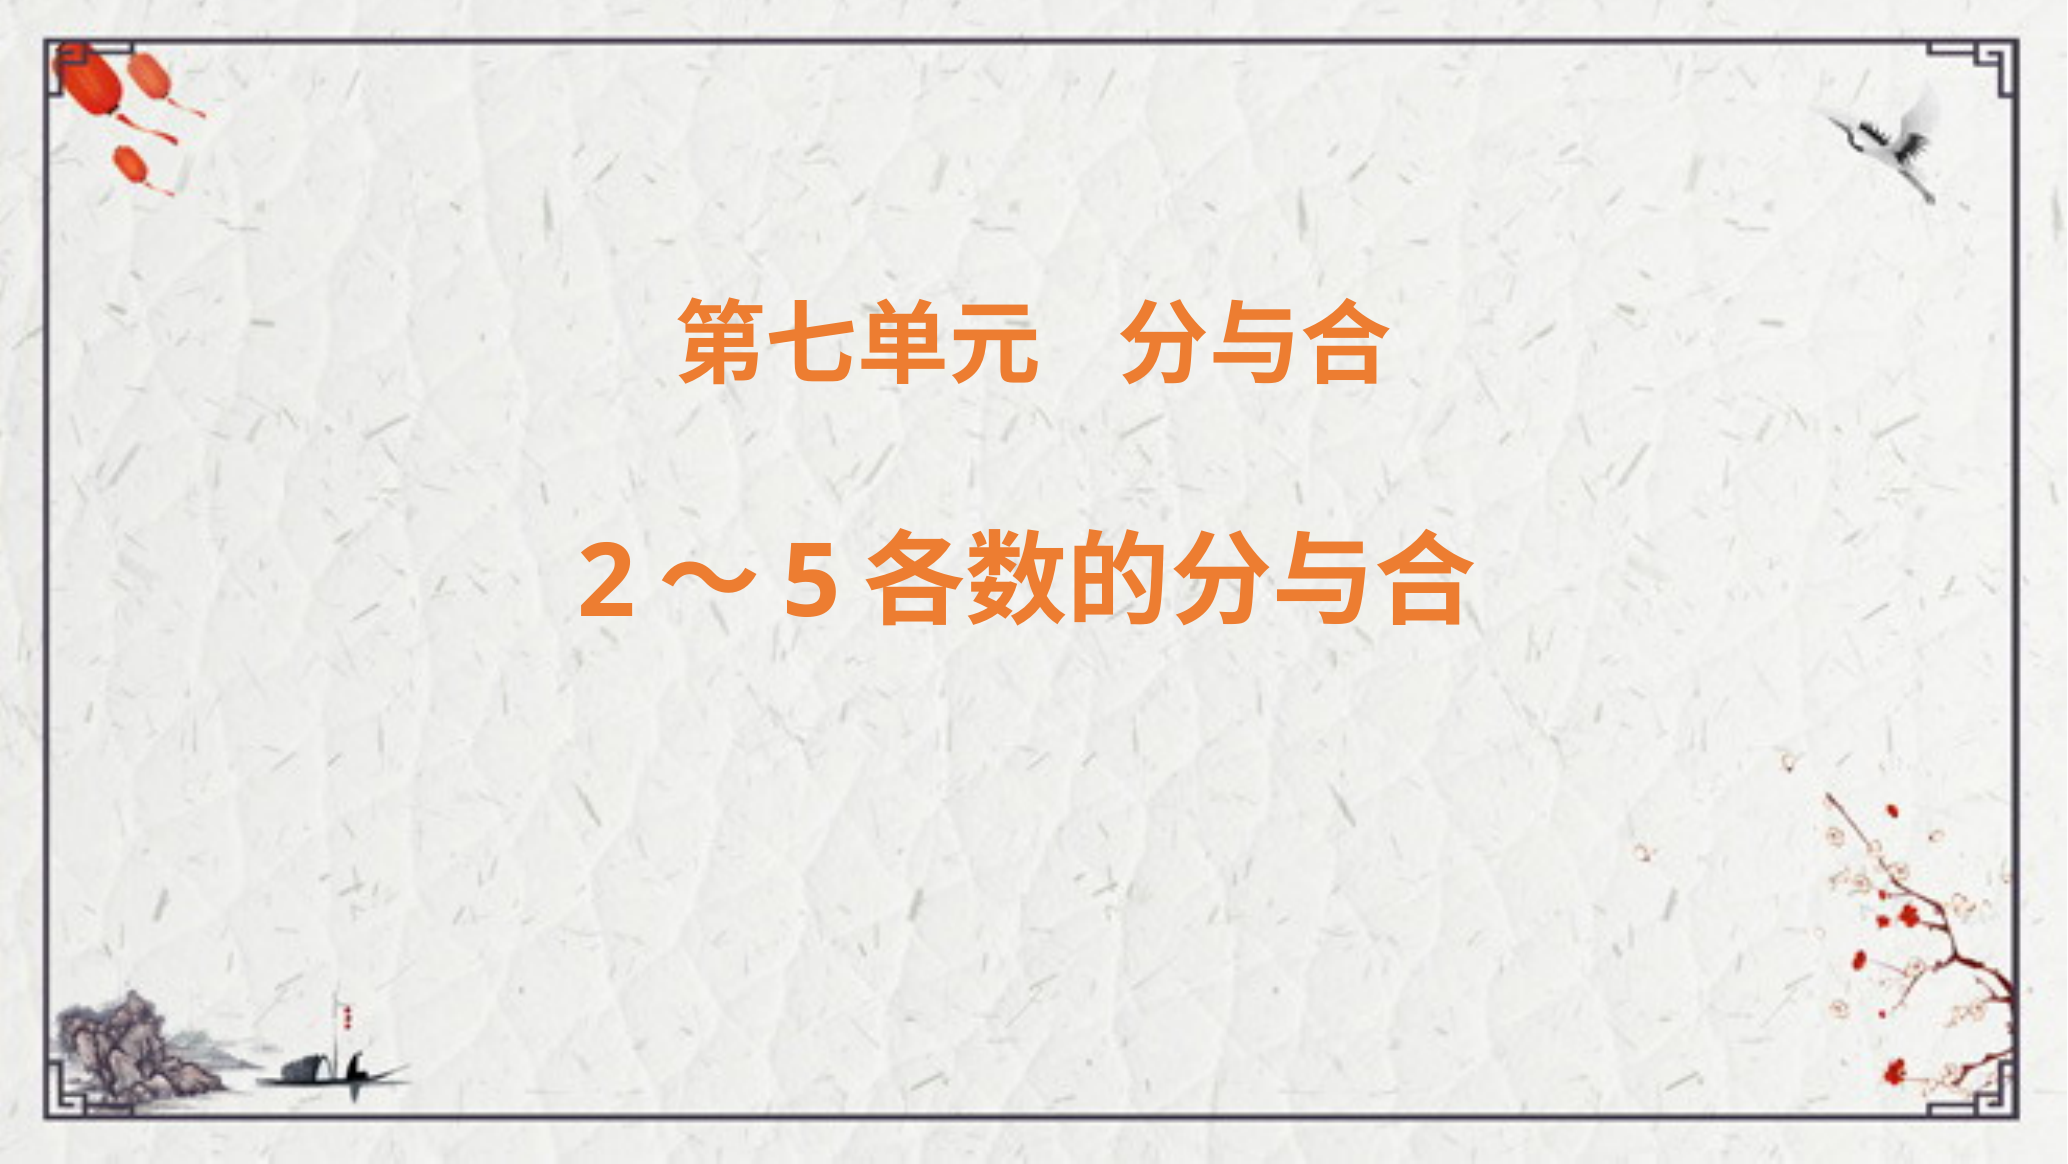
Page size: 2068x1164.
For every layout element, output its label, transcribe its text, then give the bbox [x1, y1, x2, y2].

subtitle 2～5各数的分与合 [519, 506, 1535, 647]
title 第七单元 分与合 [0, 245, 2068, 449]
picture [0, 449, 2068, 1164]
picture [0, 0, 2068, 245]
